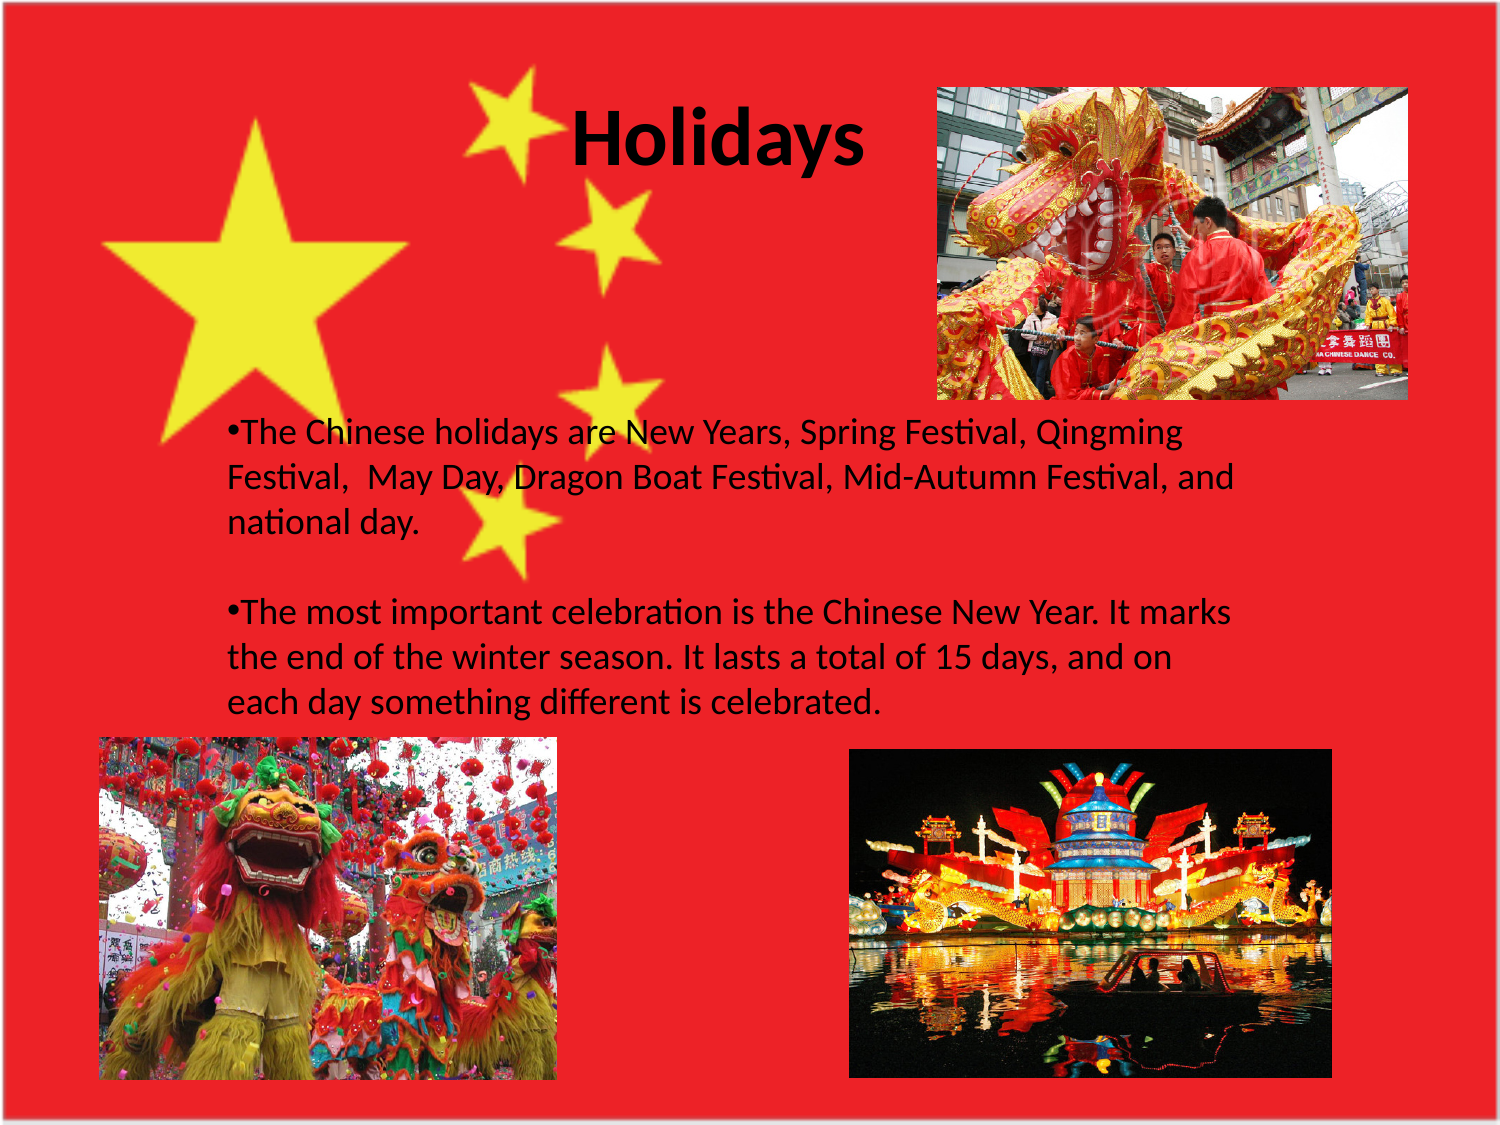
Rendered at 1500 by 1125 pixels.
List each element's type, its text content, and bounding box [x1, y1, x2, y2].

text_box Holidays [299, 75, 1138, 190]
text_box The Chinese holidays are New Years, Spring Festival, Qingming Festival, May Day, Dragon Boat Festival, Mid-Autumn Festival, and national day. The most important celebration is the Chinese New Year. It marks the end of the winter season. It lasts a total of 15 days, and on each day something different is celebrated. [212, 399, 1263, 730]
picture [0, 0, 1500, 1125]
